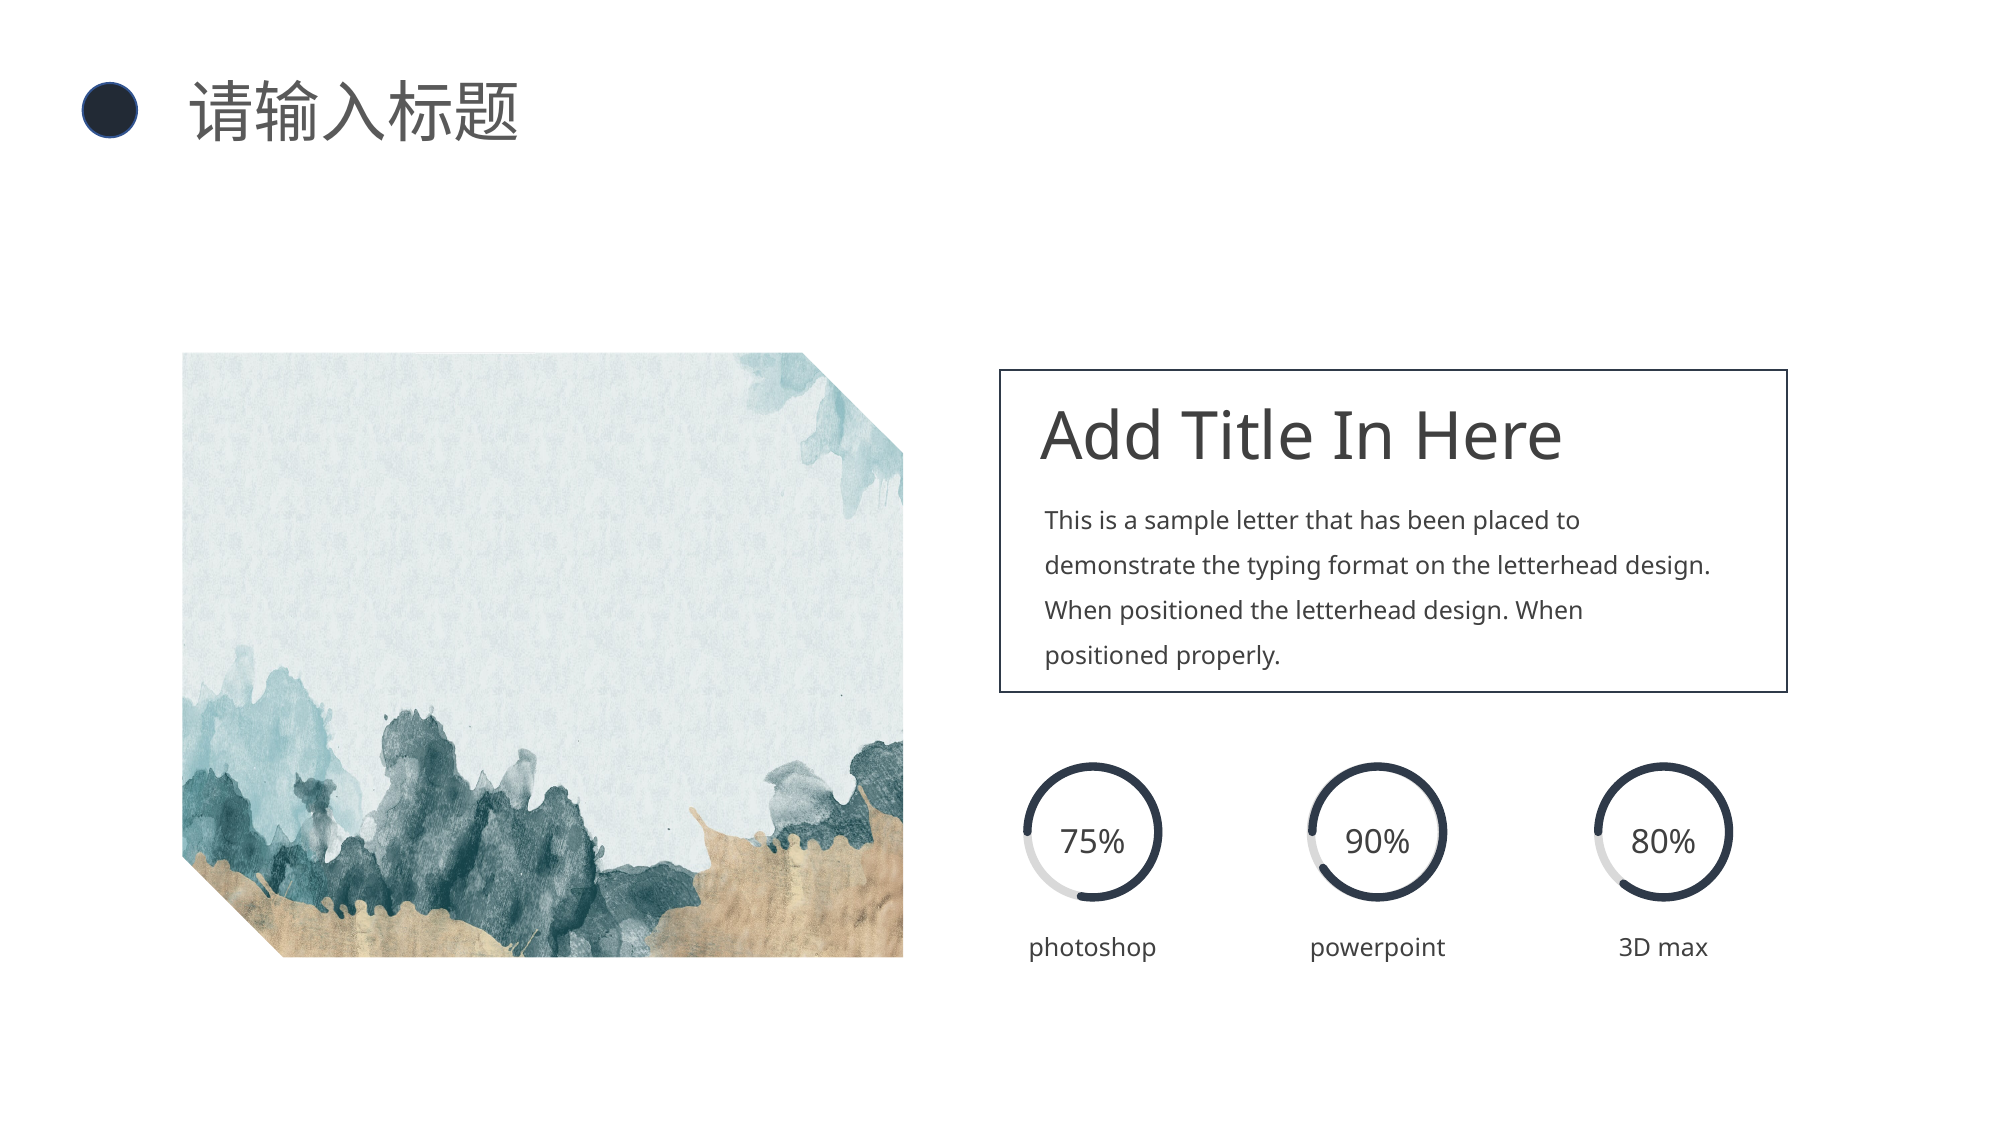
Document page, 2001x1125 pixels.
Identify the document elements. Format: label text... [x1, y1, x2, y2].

text_box Add Title In Here [1025, 370, 1580, 481]
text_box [1301, 766, 1454, 970]
text_box 请输入标题 [172, 62, 536, 157]
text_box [1598, 766, 1730, 970]
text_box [1020, 766, 1165, 970]
text_box [181, 351, 905, 959]
text_box [999, 369, 1788, 693]
text_box This is a sample letter that has been placed to demonstrate the typing format on the letterhead design. When positioned the letterhead design. When positioned properly. [1029, 482, 1730, 677]
text_box [81, 81, 139, 139]
